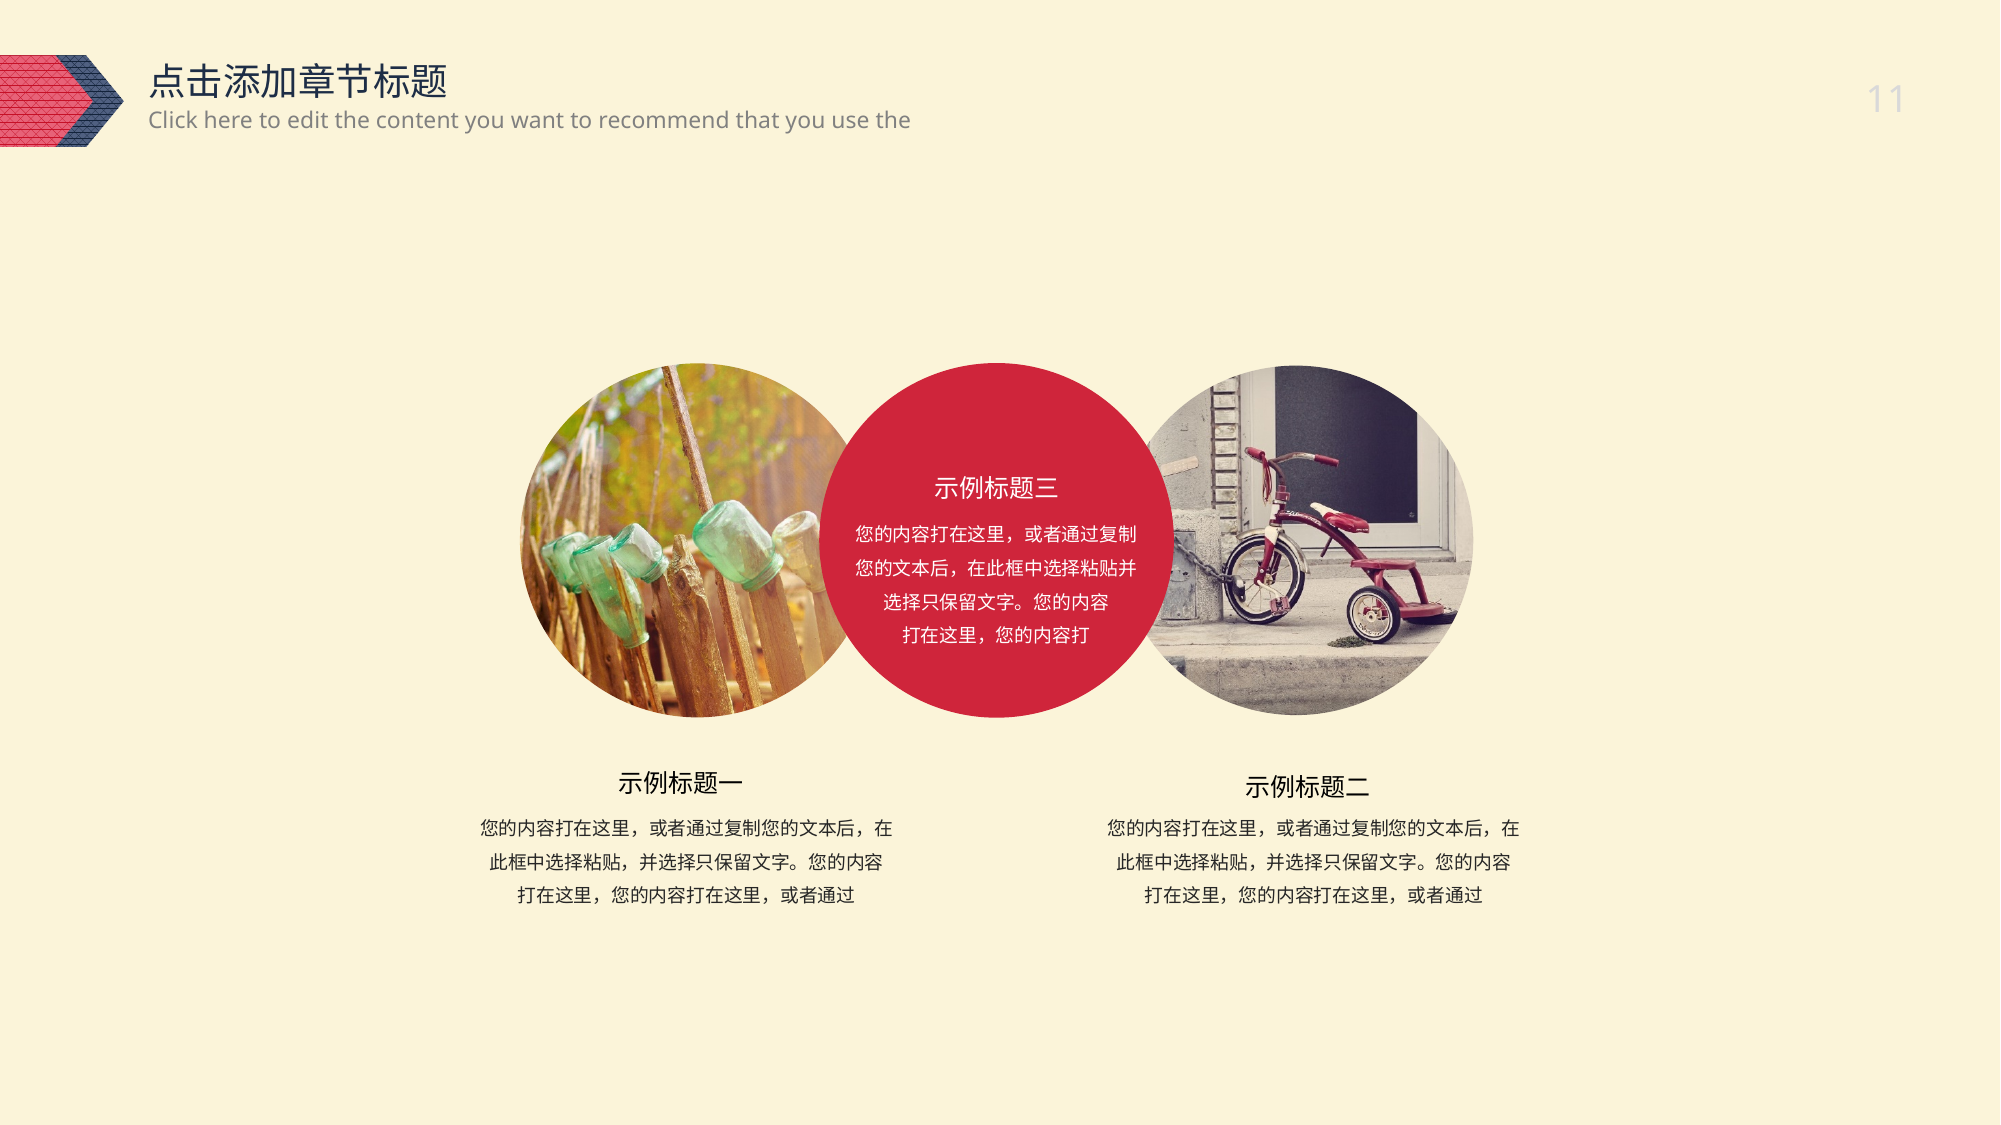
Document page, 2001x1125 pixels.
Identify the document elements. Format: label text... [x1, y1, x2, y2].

picture [1174, 365, 1474, 716]
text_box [1087, 763, 1540, 909]
list Click here to edit the content you want to recommend that you use the [133, 101, 1427, 152]
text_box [819, 362, 1174, 718]
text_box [460, 760, 912, 909]
list 点击添加章节标题 [133, 55, 1427, 101]
picture [519, 363, 819, 718]
